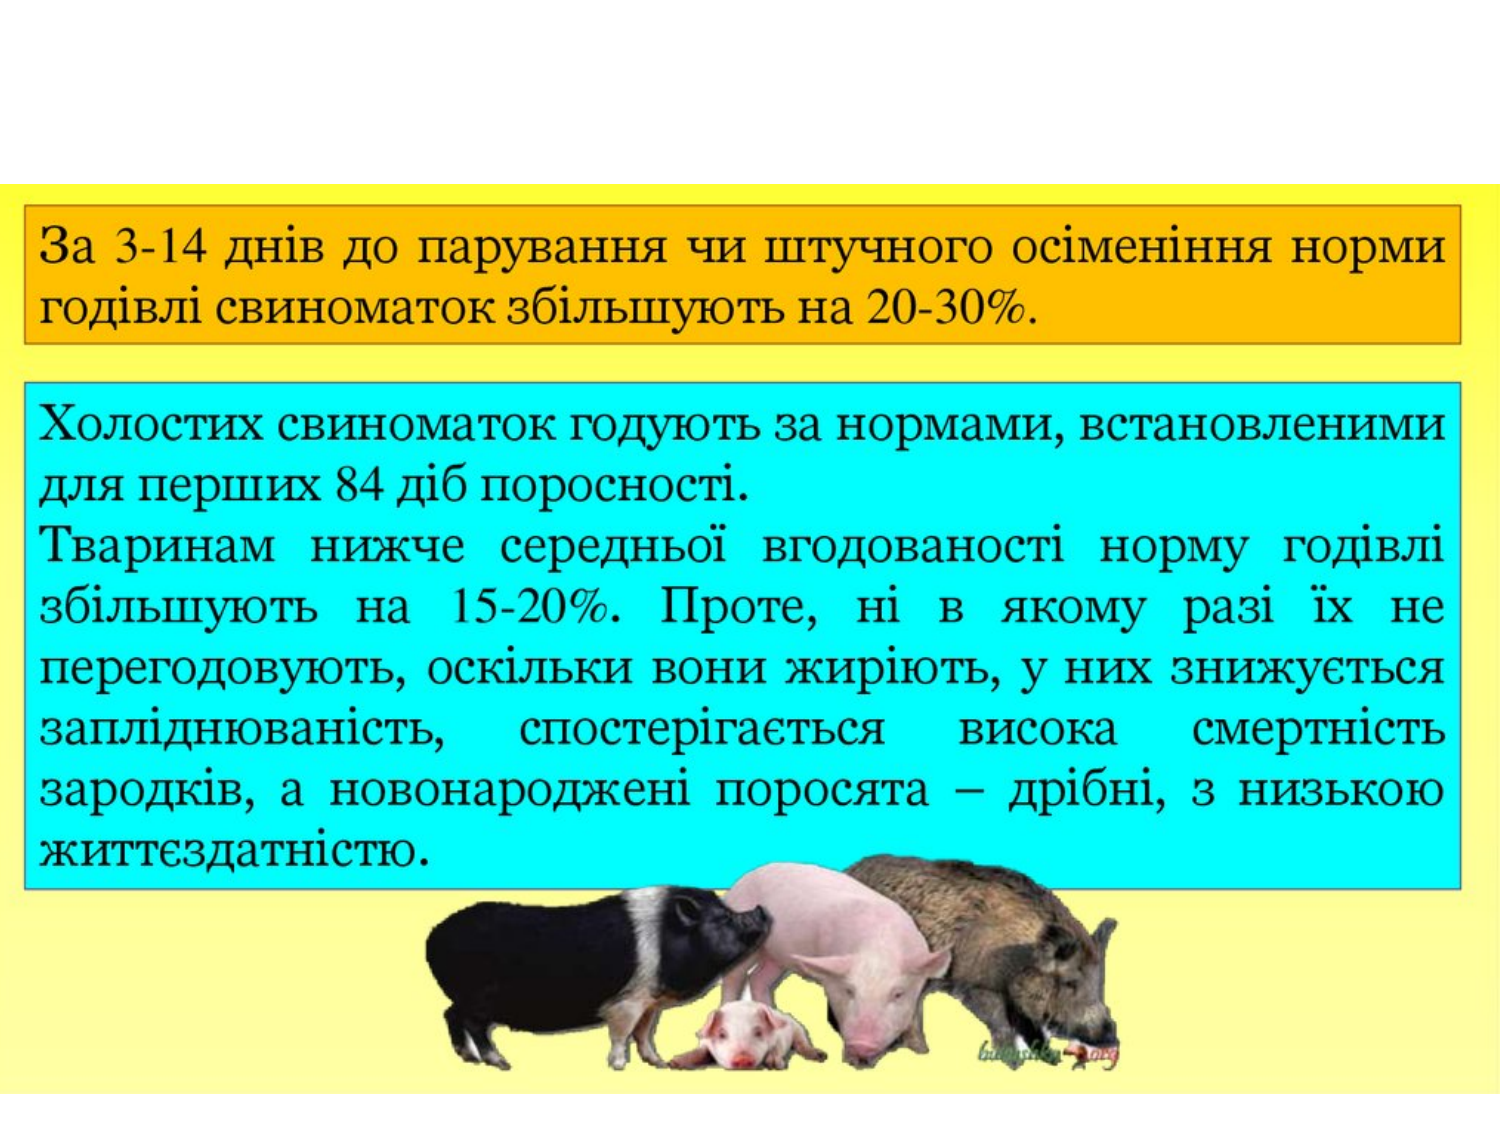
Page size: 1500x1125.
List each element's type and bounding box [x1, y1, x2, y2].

picture [0, 184, 1500, 1095]
